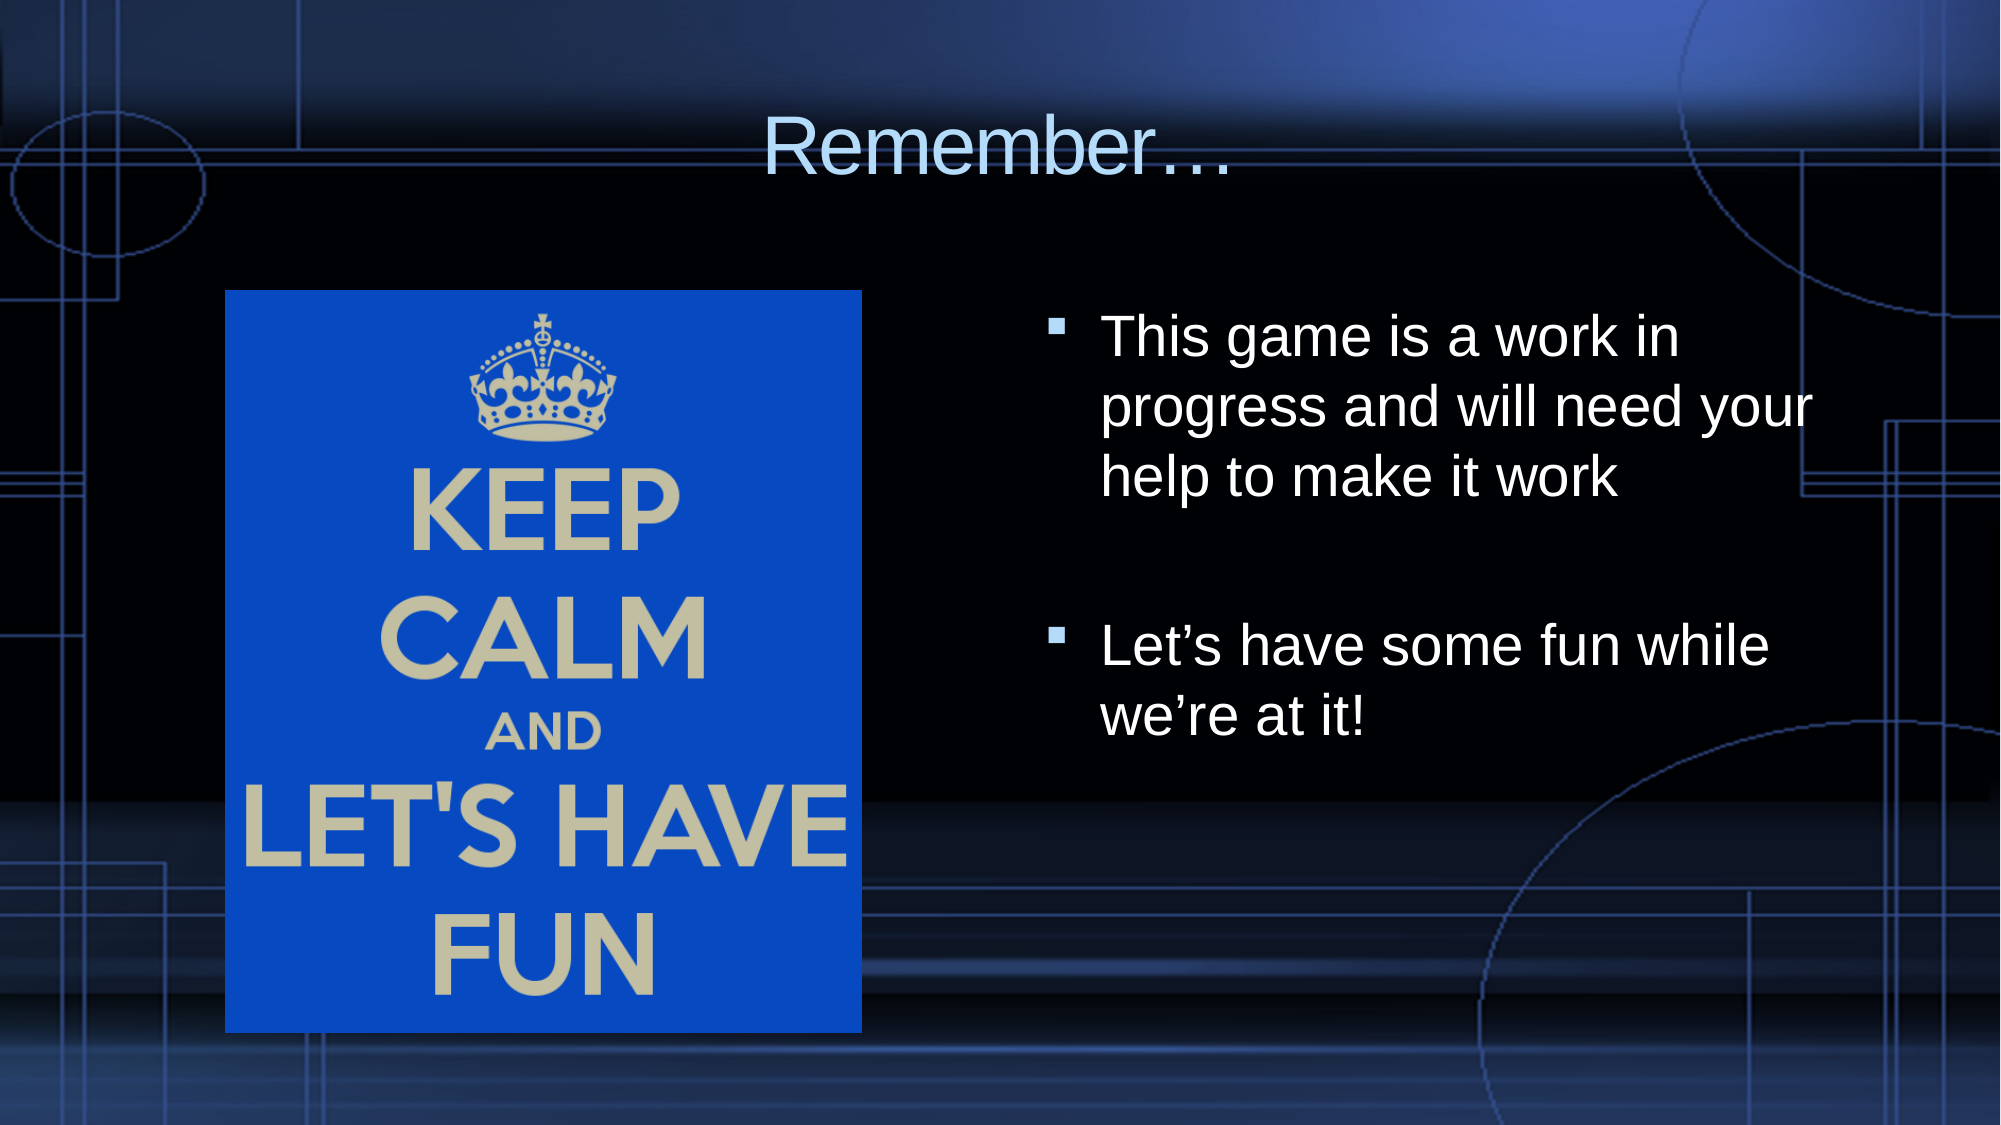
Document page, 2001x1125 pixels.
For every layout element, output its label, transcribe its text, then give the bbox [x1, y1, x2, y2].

list This game is a work in progress and will need your help to make it work Let’s have some fun while we’re at it! [1018, 290, 1902, 1033]
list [224, 289, 862, 1034]
title Remember… [99, 83, 1900, 234]
picture [0, 0, 2001, 1125]
